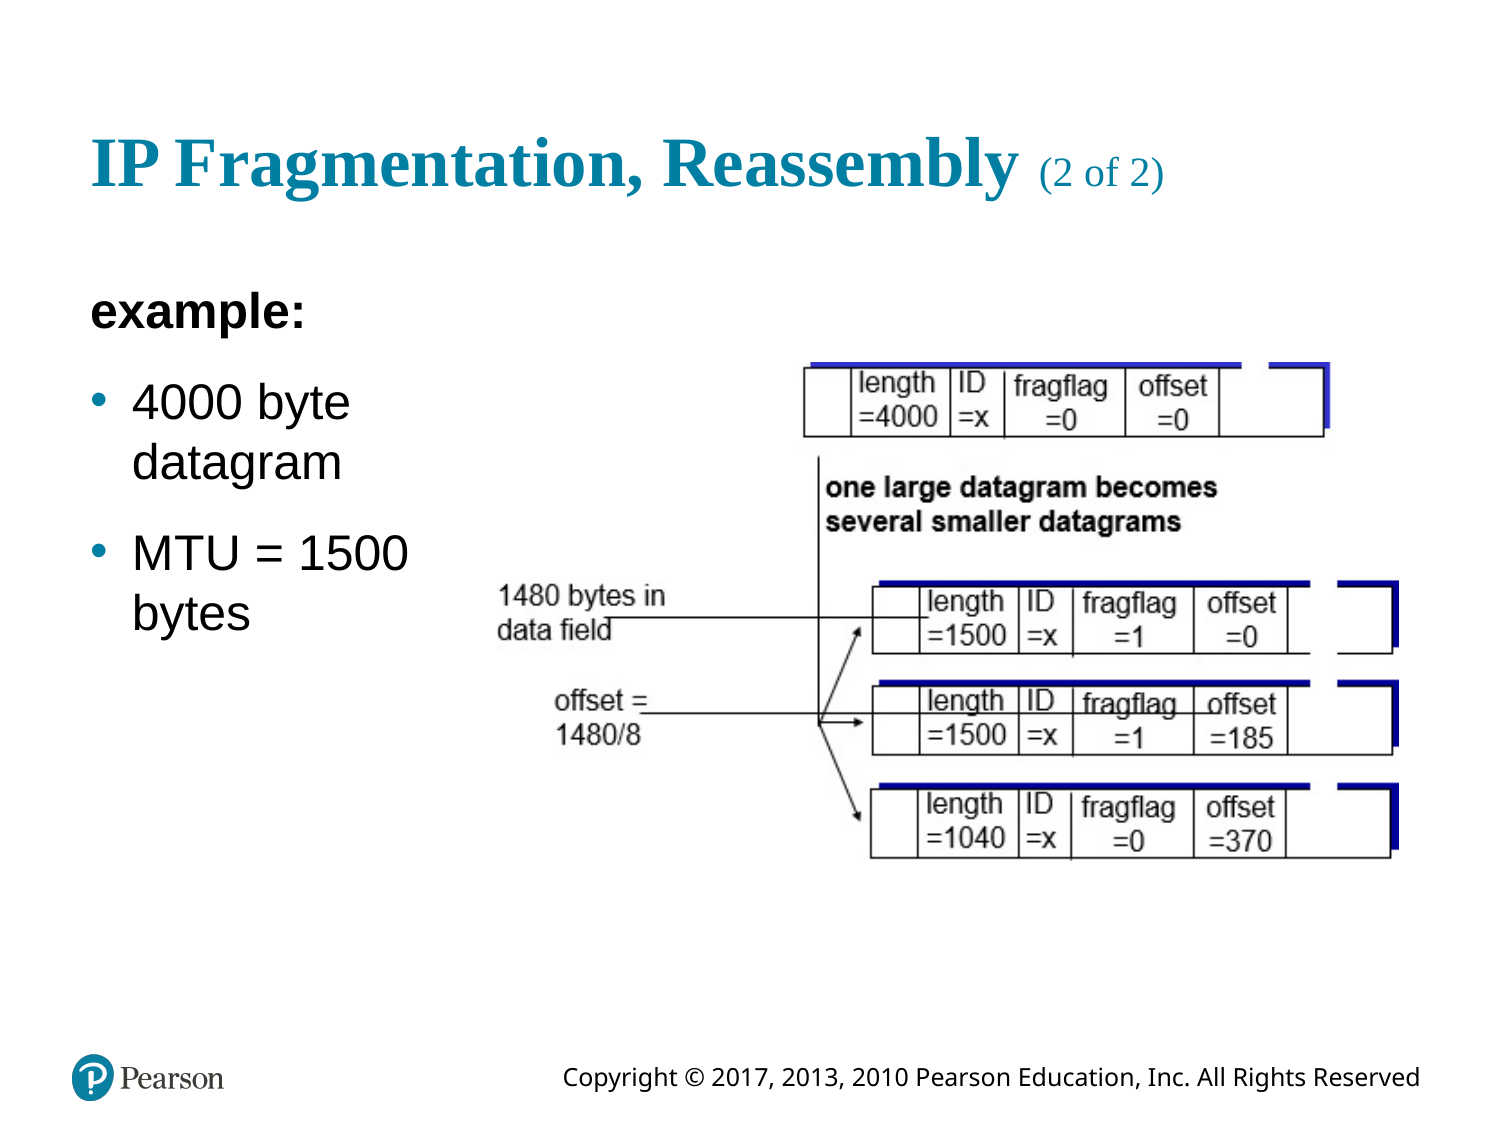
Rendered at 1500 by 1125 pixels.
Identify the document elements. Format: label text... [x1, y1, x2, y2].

picture [72, 1087, 83, 1101]
picture [497, 362, 1399, 861]
picture [98, 1054, 224, 1101]
picture [80, 1063, 106, 1088]
title I P Fragmentation, Reassembly (2 of 2) [75, 35, 1425, 216]
list example: 4000 byte datagram M T U = 1500 bytes [75, 263, 448, 673]
picture [72, 1054, 88, 1070]
